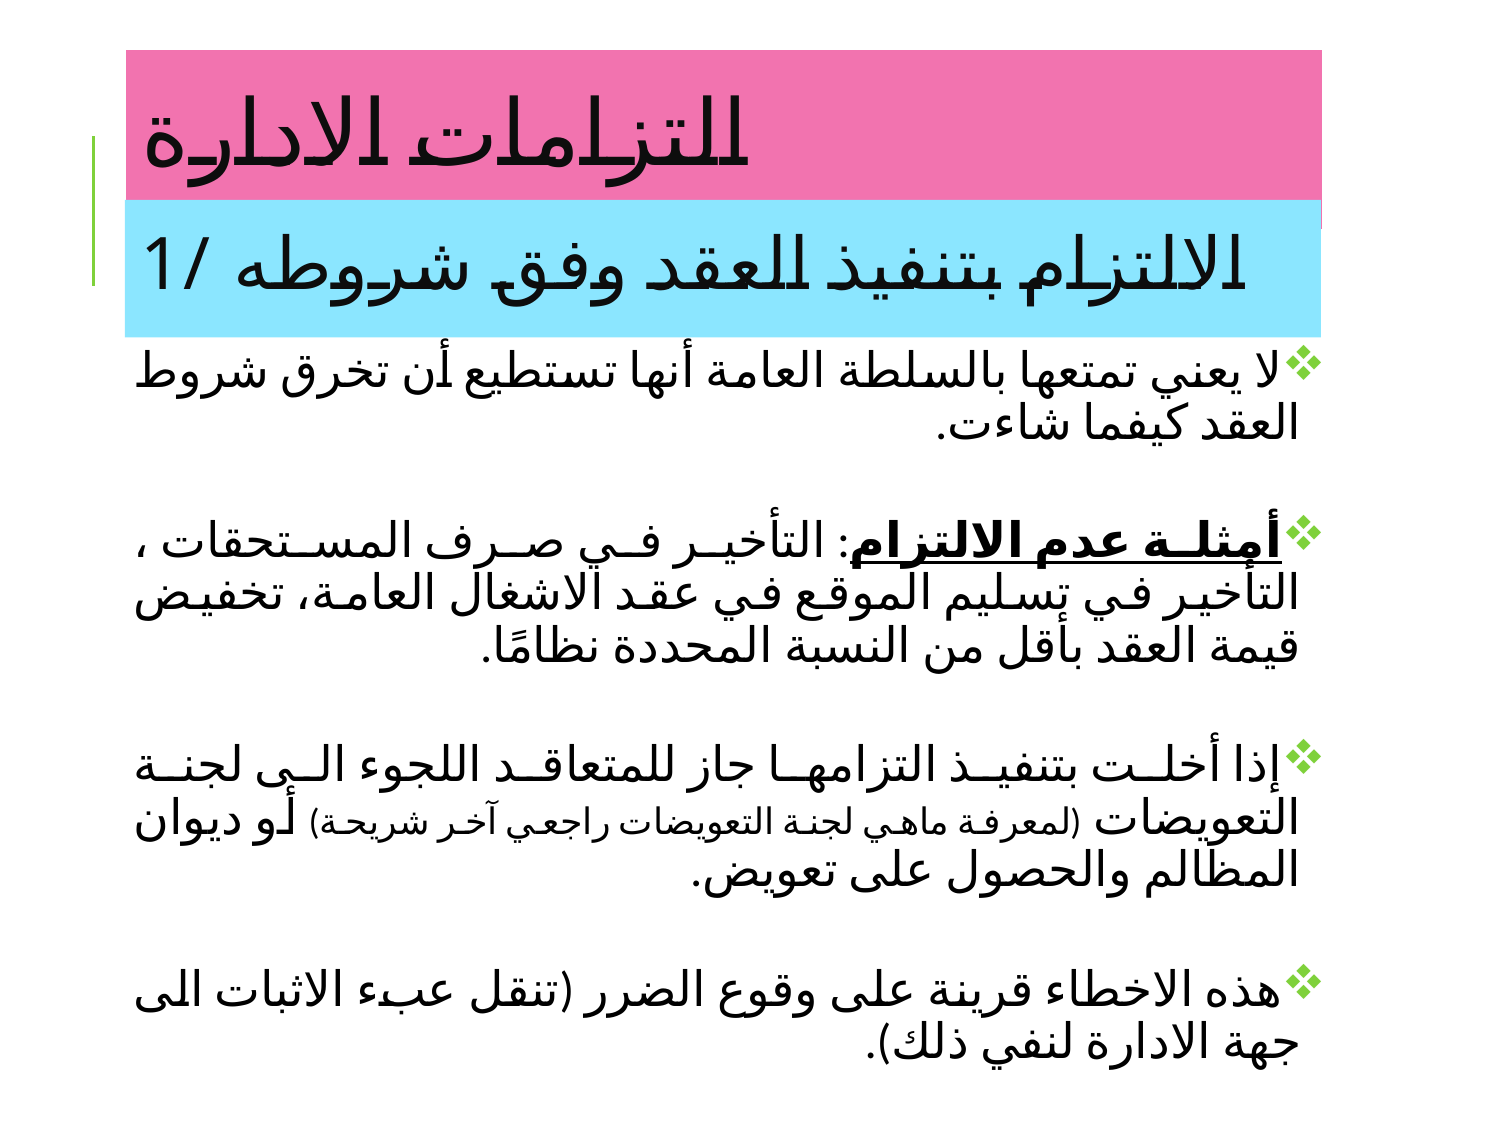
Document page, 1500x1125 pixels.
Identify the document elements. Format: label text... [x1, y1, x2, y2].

text_box 1/ الالتزام بتنفيذ العقد وفق شروطه [124, 199, 1321, 338]
title التزامات الادارة [126, 50, 1322, 229]
list لا يعني تمتعها بالسلطة العامة أنها تستطيع أن تخرق شروط العقد كيفما شاءت. أمثلة عدم الالتزام: التأخير في صرف المستحقات ، التأخير في تسليم الموقع في عقد الاشغال العامة، تخفيض قيمة العقد بأقل من النسبة المحددة نظامًا. إذا أخلت بتنفيذ التزامها جاز للمتعاقد اللجوء الى لجنة التعويضات (لمعرفة ماهي لجنة التعويضات راجعي آخر شريحة) أو ديوان المظالم والحصول على تعويض. هذه الاخطاء قرينة على وقوع الضرر (تنقل عبء الاثبات الى جهة الادارة لنفي ذلك). [126, 337, 1322, 1088]
